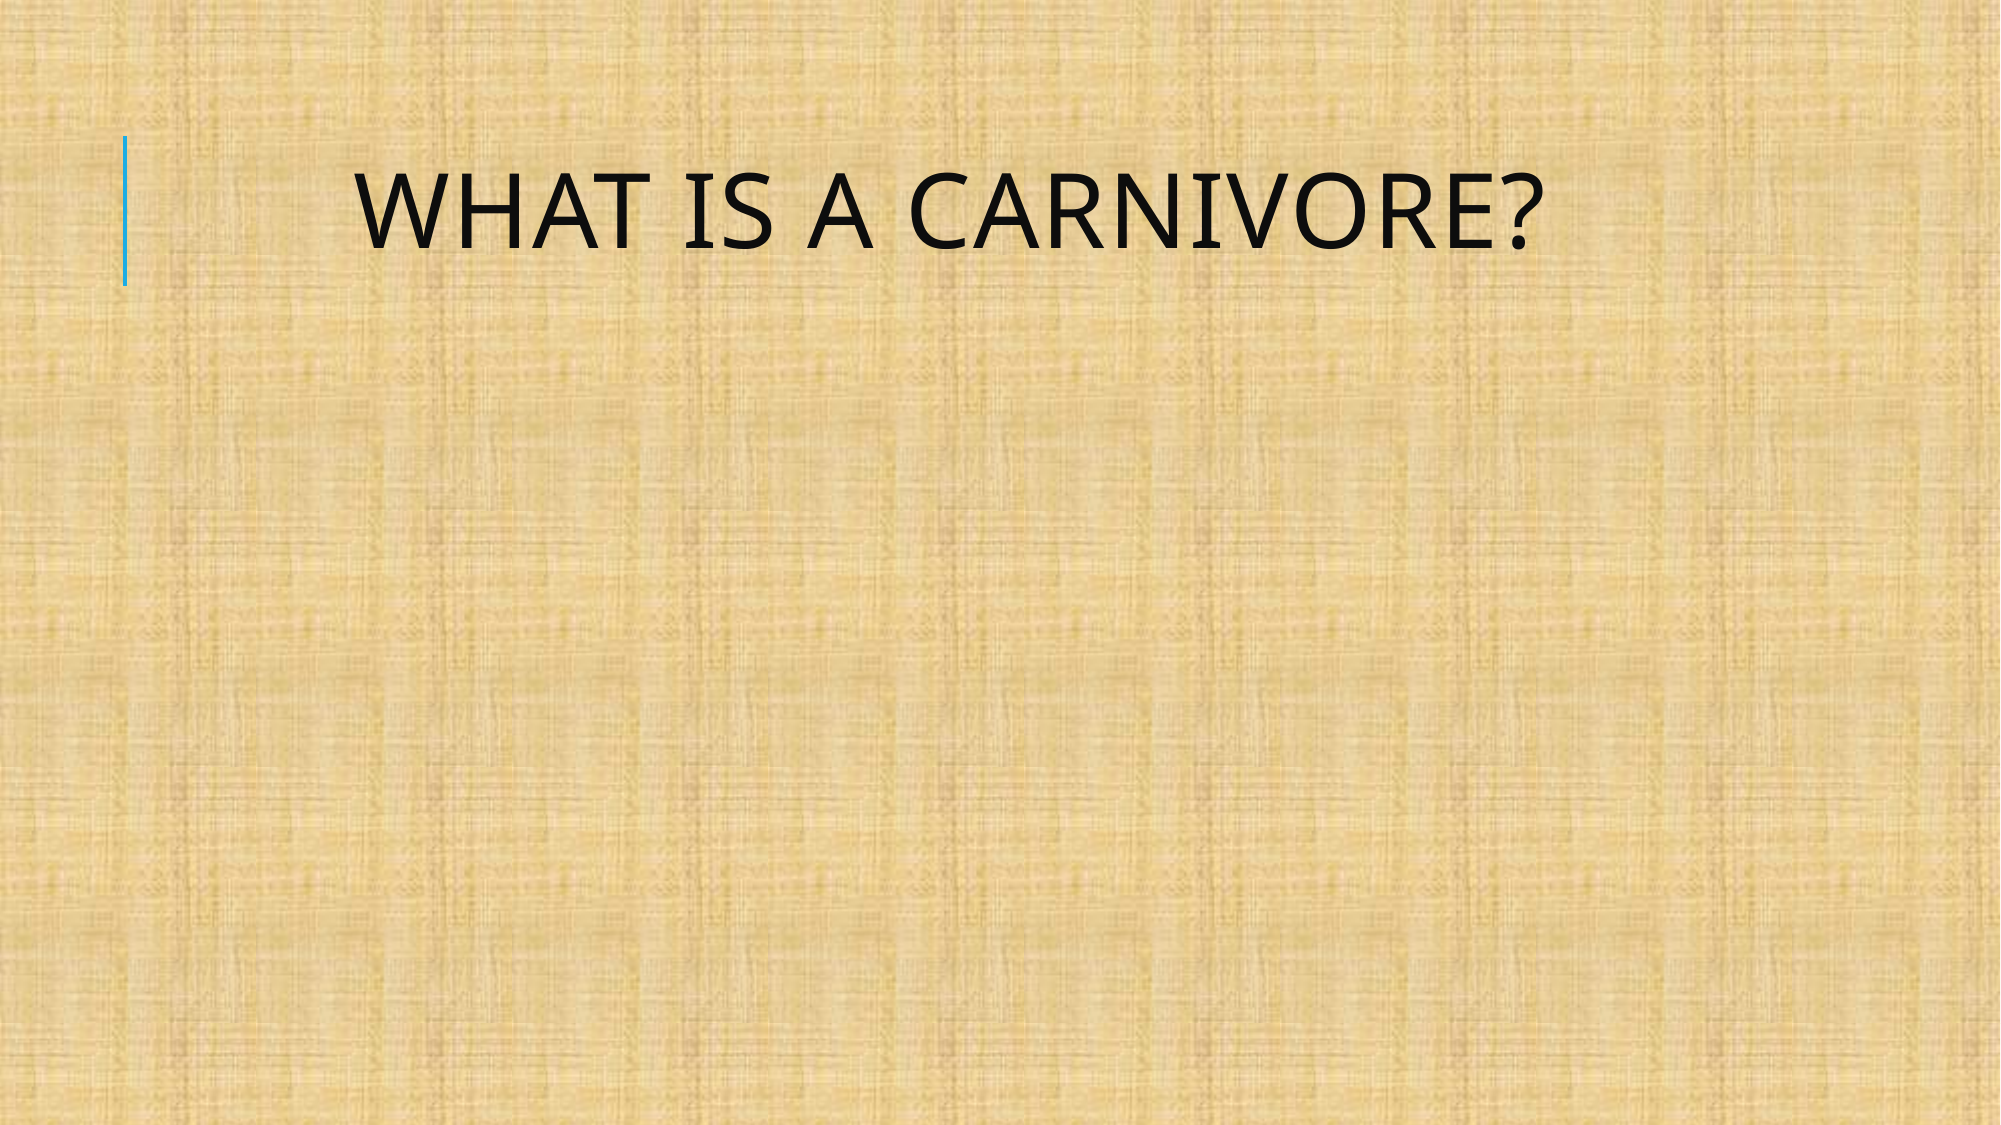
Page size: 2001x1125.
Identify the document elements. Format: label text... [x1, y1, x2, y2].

picture [0, 0, 2001, 1125]
title What is a Carnivore? [168, 96, 1763, 342]
